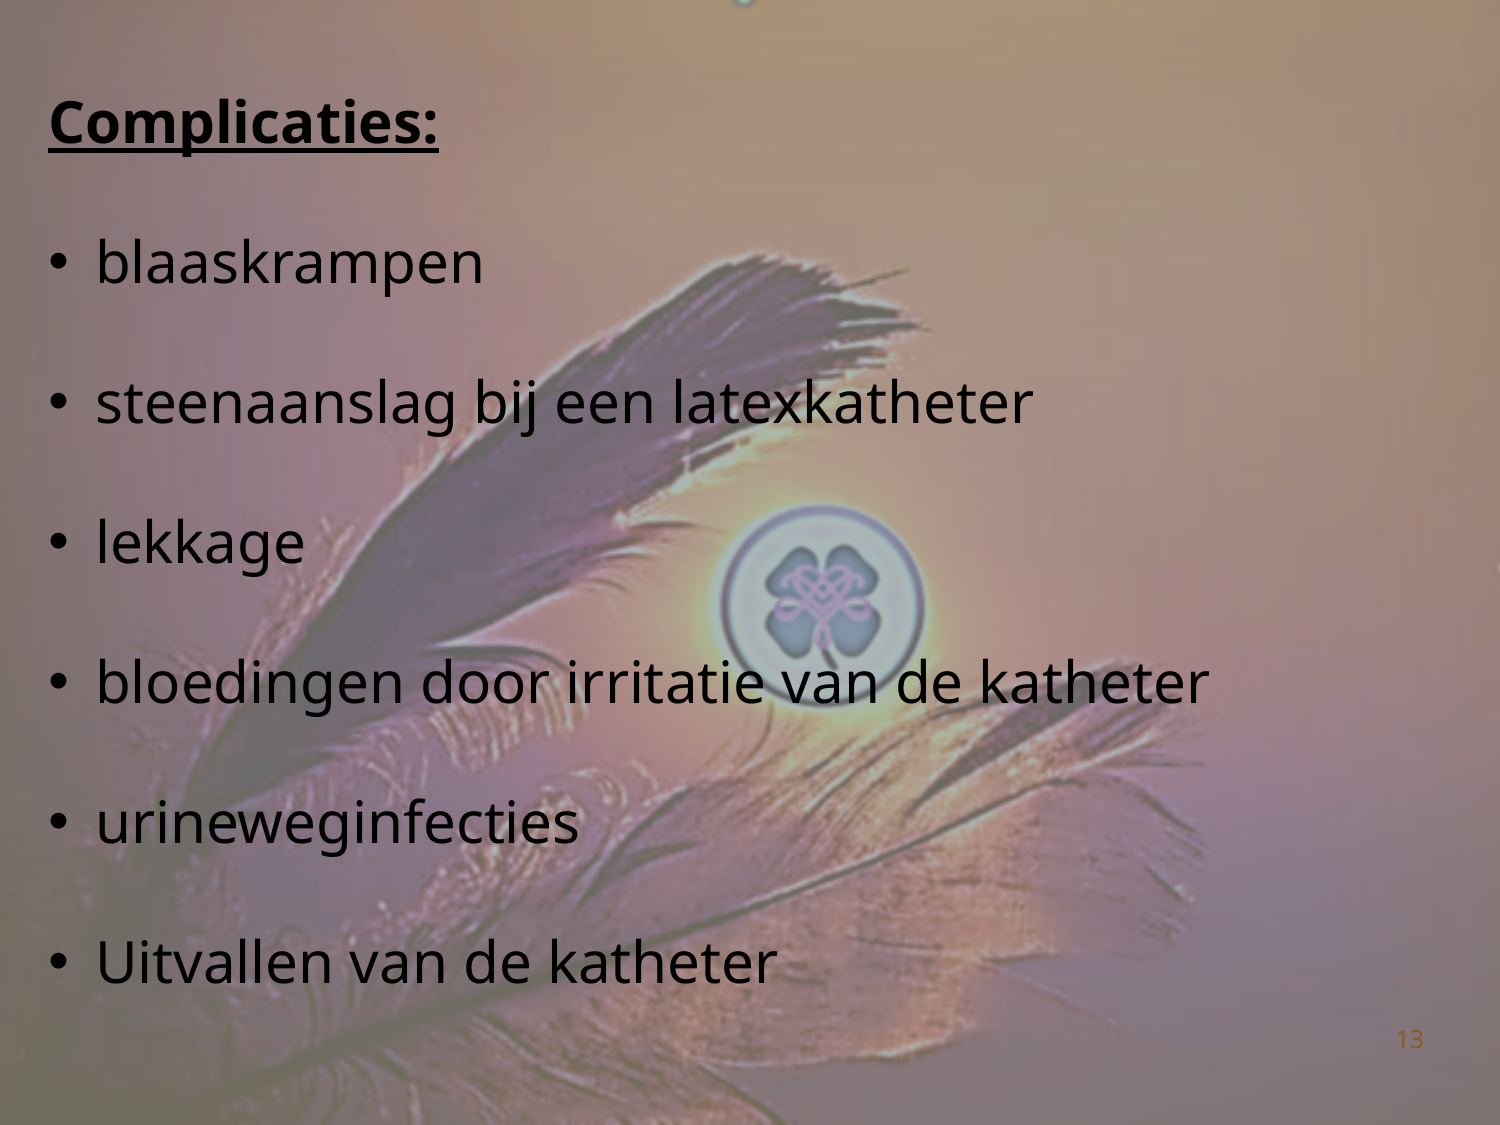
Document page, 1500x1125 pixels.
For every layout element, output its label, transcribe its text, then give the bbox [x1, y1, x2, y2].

text_box Complicaties: blaaskrampen steenaanslag bij een latexkatheter lekkage bloedingen door irritatie van de katheter urineweginfecties Uitvallen van de katheter [33, 78, 1225, 1125]
slide_number 13 [1089, 1010, 1440, 1071]
